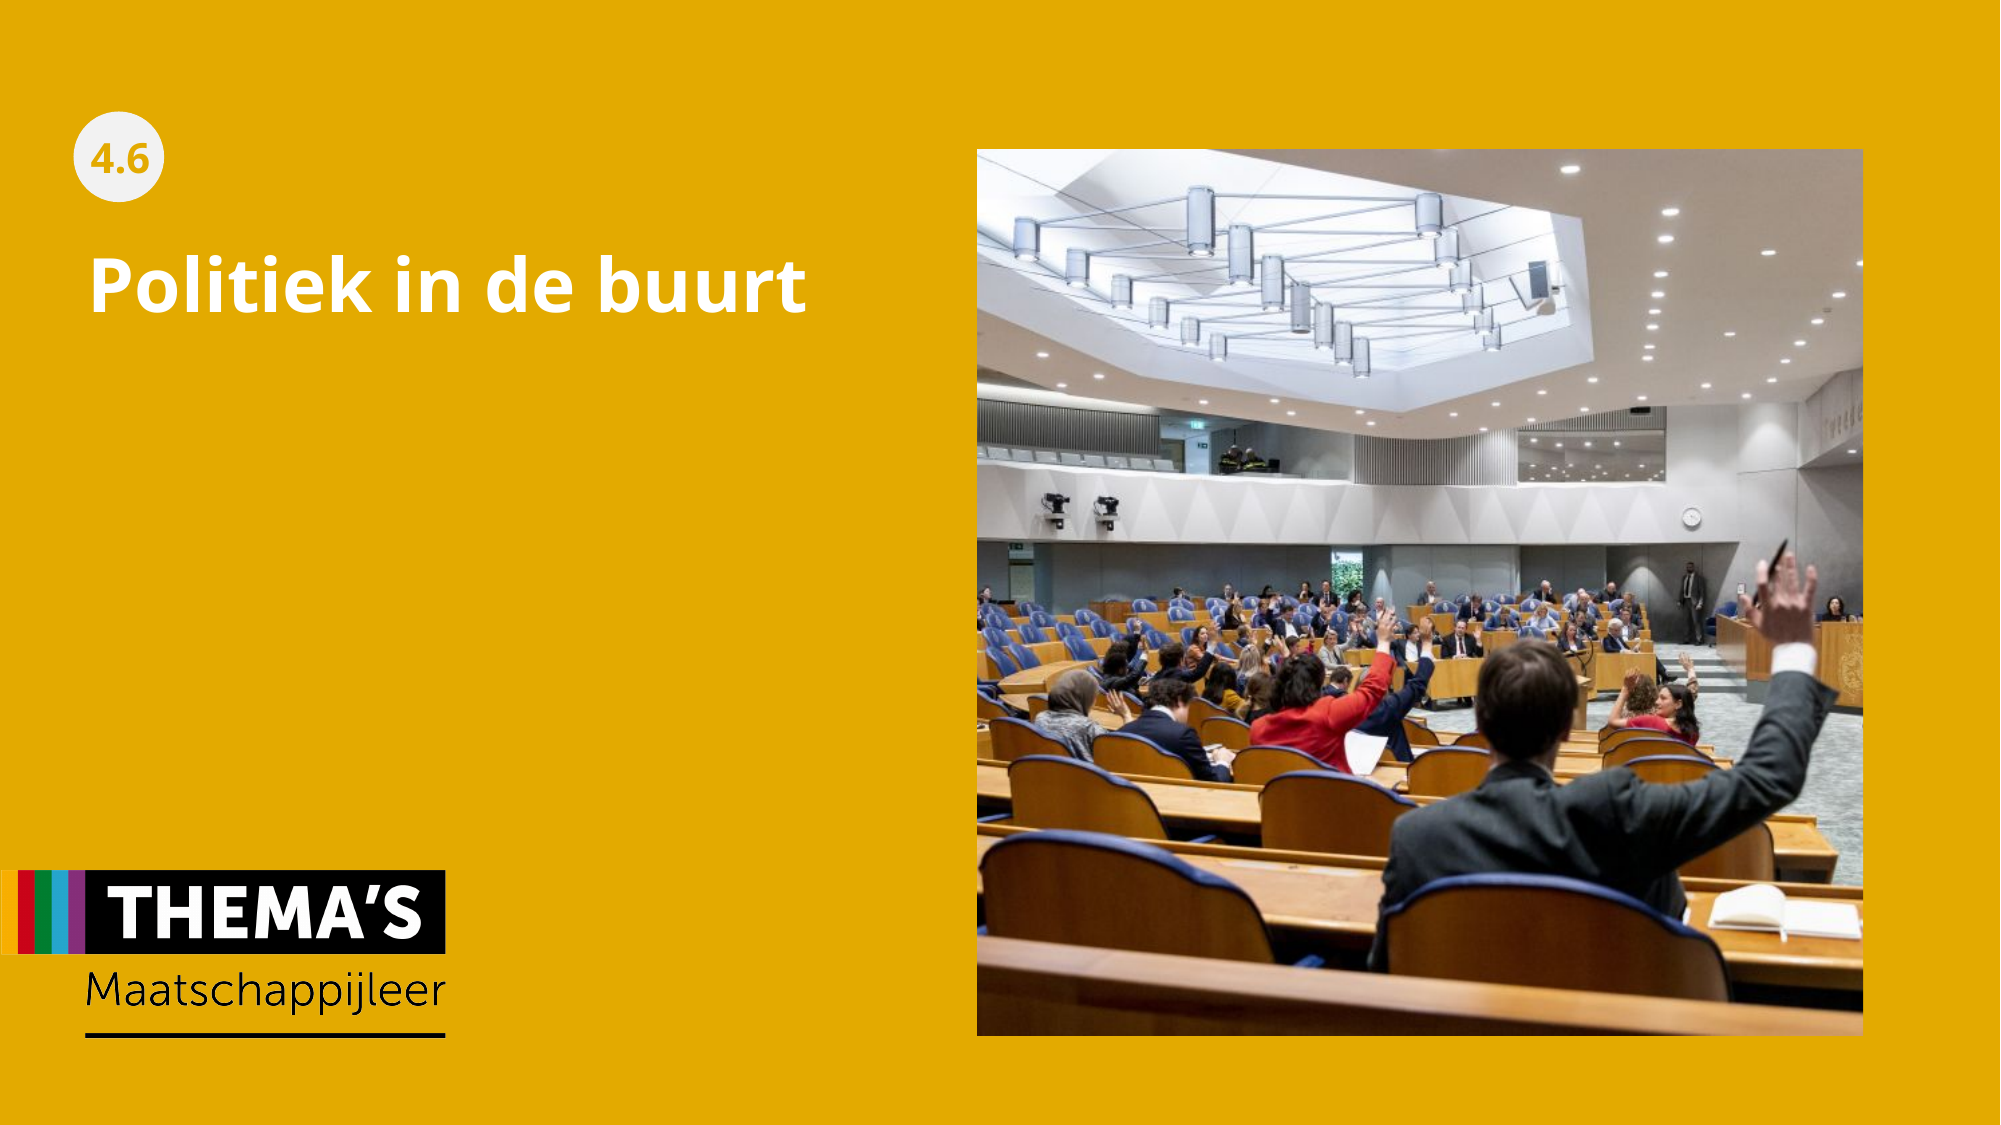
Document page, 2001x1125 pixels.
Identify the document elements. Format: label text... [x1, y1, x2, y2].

picture [0, 786, 474, 1125]
title 4.6 [71, 102, 170, 190]
list Politiek in de buurt [72, 240, 928, 769]
picture [977, 149, 1864, 1036]
